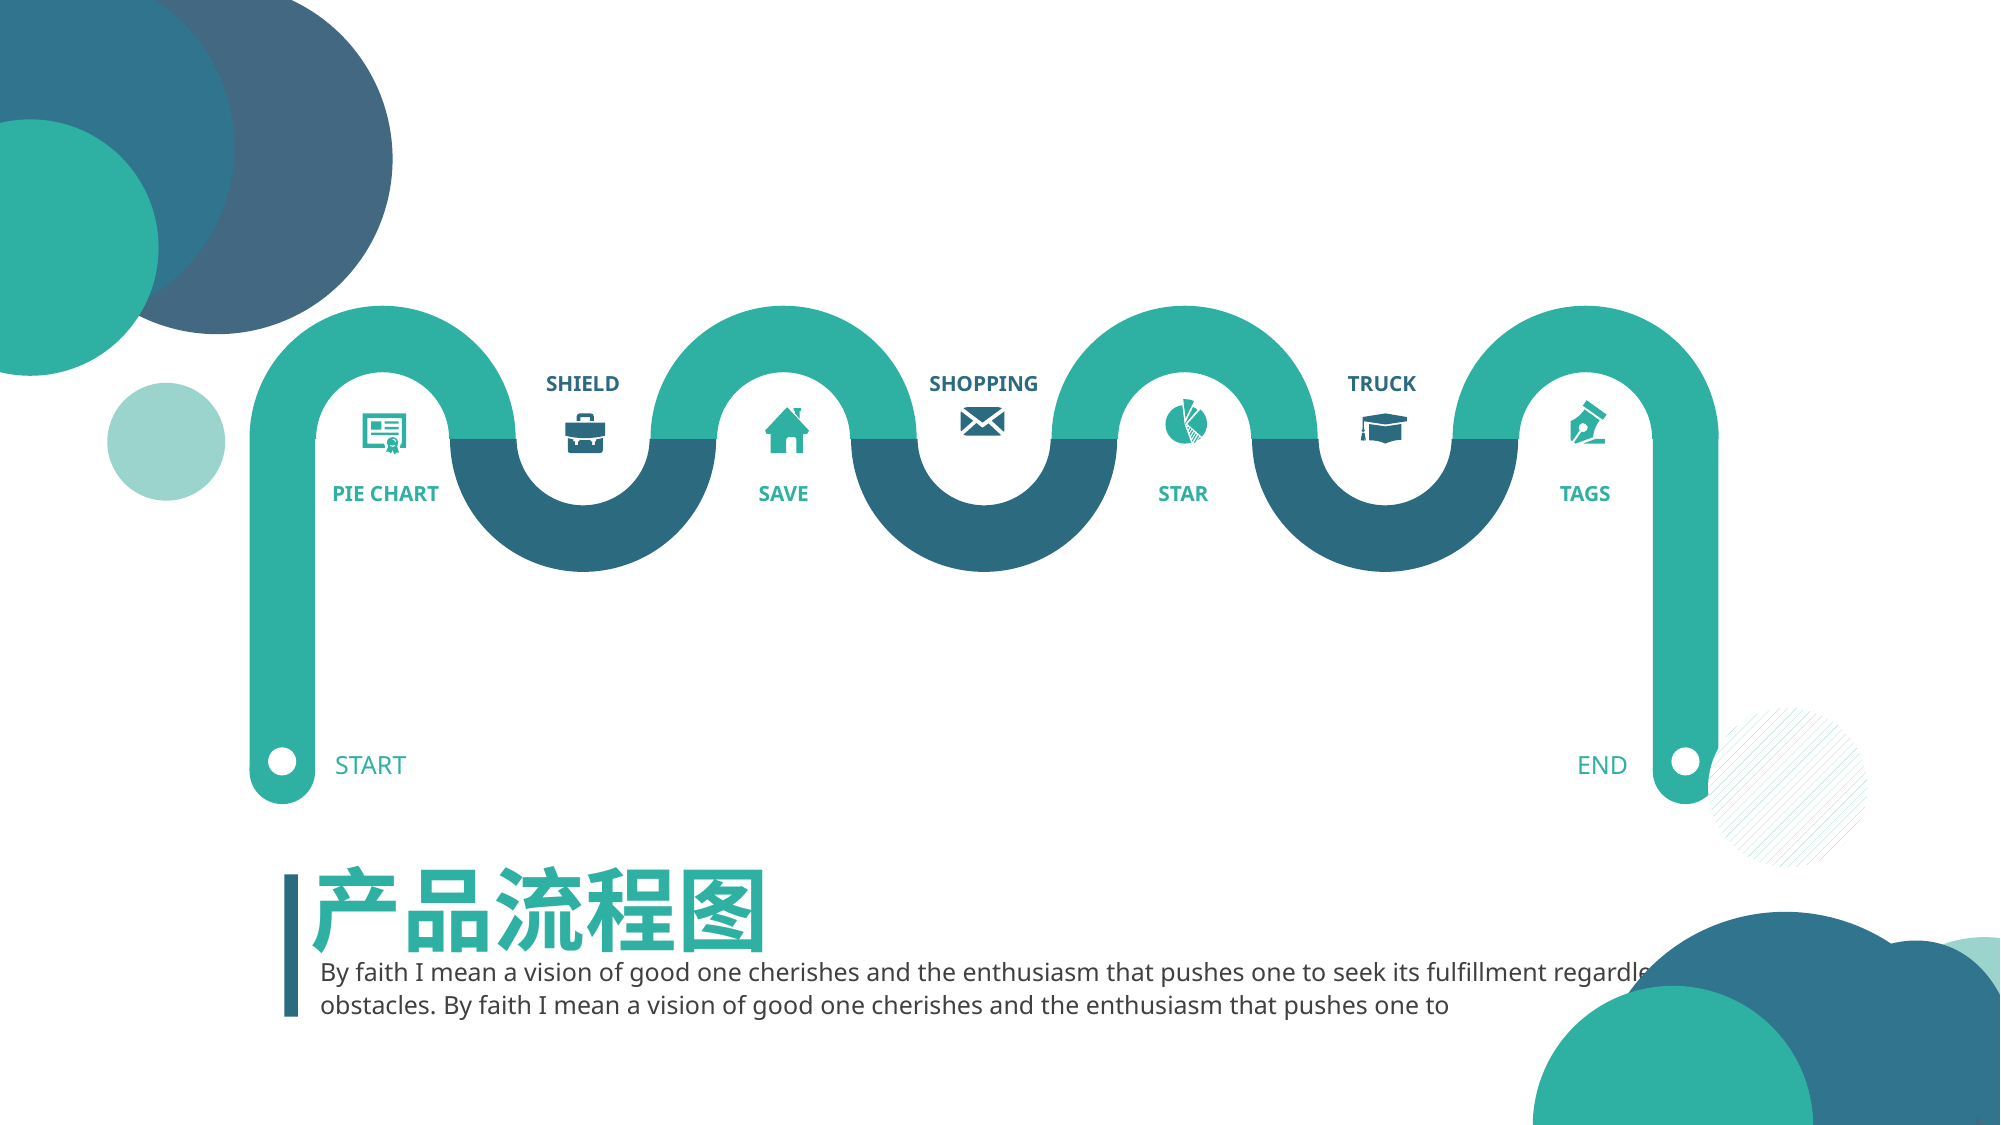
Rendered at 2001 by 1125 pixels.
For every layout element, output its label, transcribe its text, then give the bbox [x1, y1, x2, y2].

text_box [1360, 413, 1407, 444]
text_box 产品流程图 [295, 845, 785, 970]
text_box TAGS [1544, 473, 1626, 513]
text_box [1439, 843, 2000, 1125]
text_box [385, 437, 400, 455]
text_box [248, 377, 361, 440]
text_box SAVE [743, 473, 824, 513]
text_box [960, 411, 974, 432]
text_box STAR [1143, 473, 1224, 513]
text_box [1570, 400, 1607, 444]
text_box SHIELD [531, 363, 635, 403]
text_box PIE CHART [317, 473, 454, 513]
text_box [448, 437, 718, 573]
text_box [0, 0, 432, 377]
text_box [963, 407, 1003, 423]
text_box [576, 413, 594, 421]
text_box [1165, 399, 1208, 444]
text_box [565, 422, 606, 454]
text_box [1652, 438, 1719, 805]
text_box [1451, 304, 1720, 440]
text_box By faith I mean a vision of good one cherishes and the enthusiasm that pushes one to seek its fulfillment regardless of obstacles. By faith I mean a vision of good one cherishes and the enthusiasm that pushes one to [305, 945, 1439, 1027]
text_box [991, 411, 1005, 432]
text_box SHOPPING [914, 363, 1054, 403]
text_box [765, 407, 809, 454]
text_box END [1562, 742, 1644, 787]
text_box START [320, 742, 422, 787]
text_box [1050, 304, 1319, 440]
text_box [963, 423, 1002, 436]
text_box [249, 438, 316, 805]
text_box [404, 314, 517, 437]
text_box [849, 437, 1119, 573]
text_box [283, 873, 299, 1018]
text_box TRUCK [1332, 363, 1431, 403]
text_box [362, 413, 407, 448]
text_box [1250, 437, 1520, 573]
text_box [649, 304, 918, 440]
